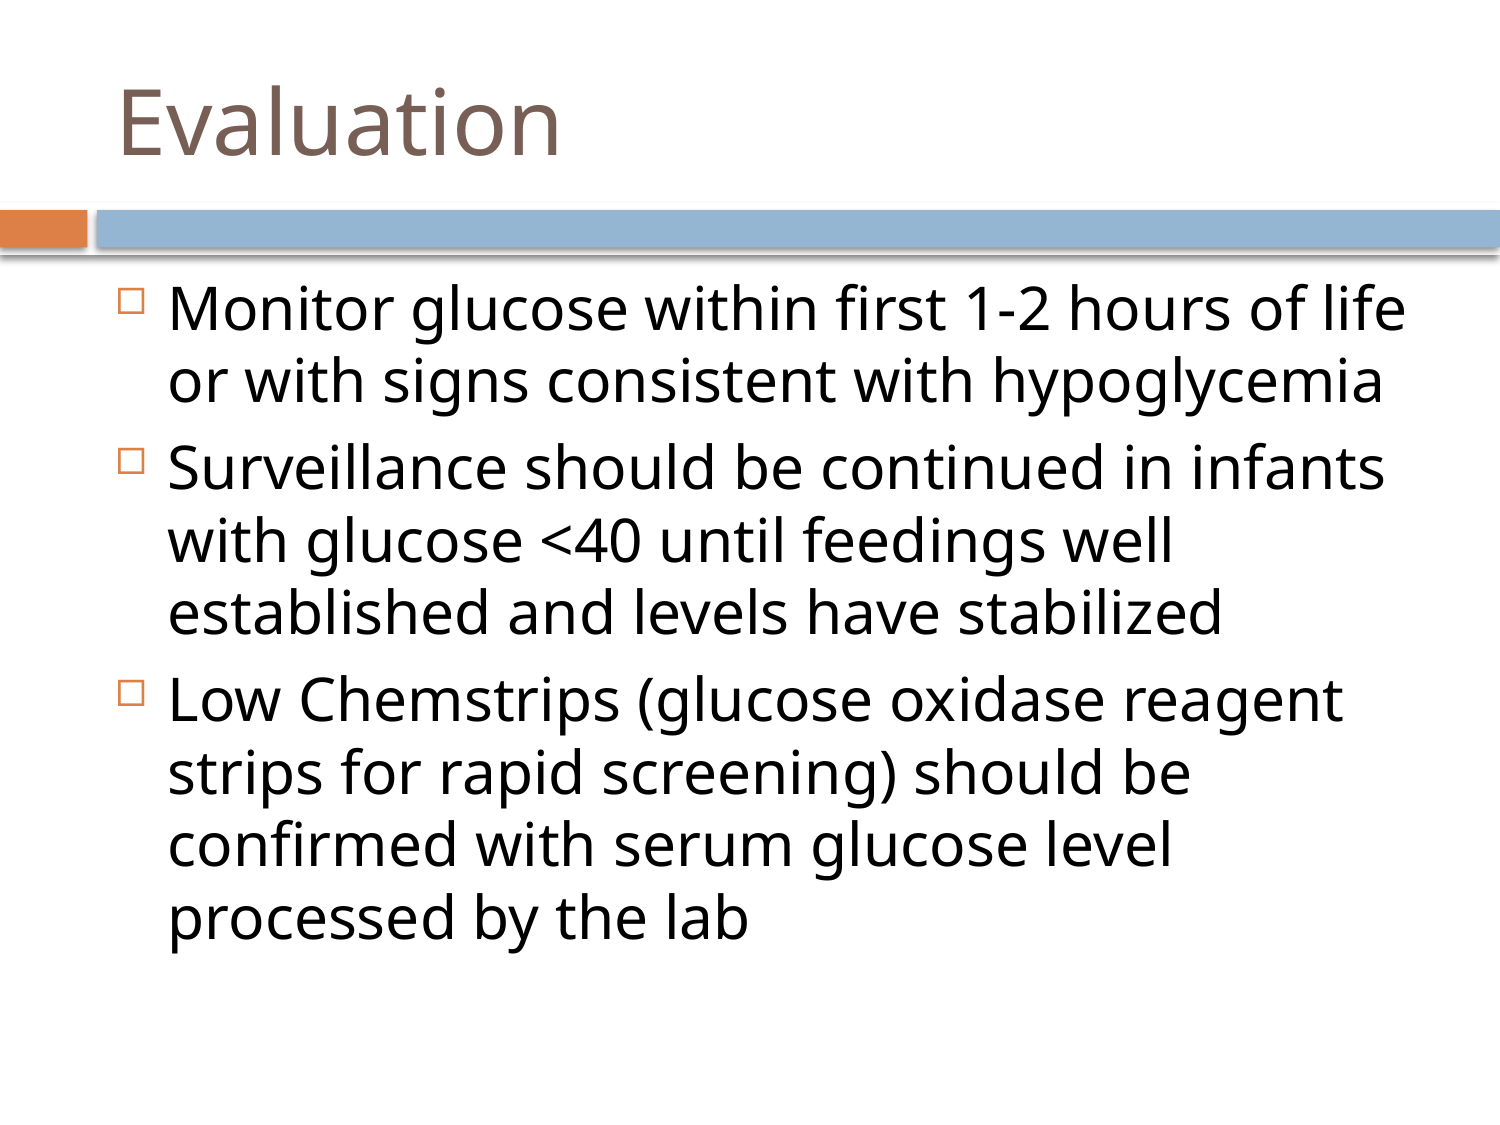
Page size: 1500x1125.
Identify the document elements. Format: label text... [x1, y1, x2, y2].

title Evaluation [100, 37, 1438, 200]
list Monitor glucose within first 1-2 hours of life or with signs consistent with hypoglycemia Surveillance should be continued in infants with glucose <40 until feedings well established and levels have stabilized Low Chemstrips (glucose oxidase reagent strips for rapid screening) should be confirmed with serum glucose level processed by the lab [100, 262, 1438, 1000]
